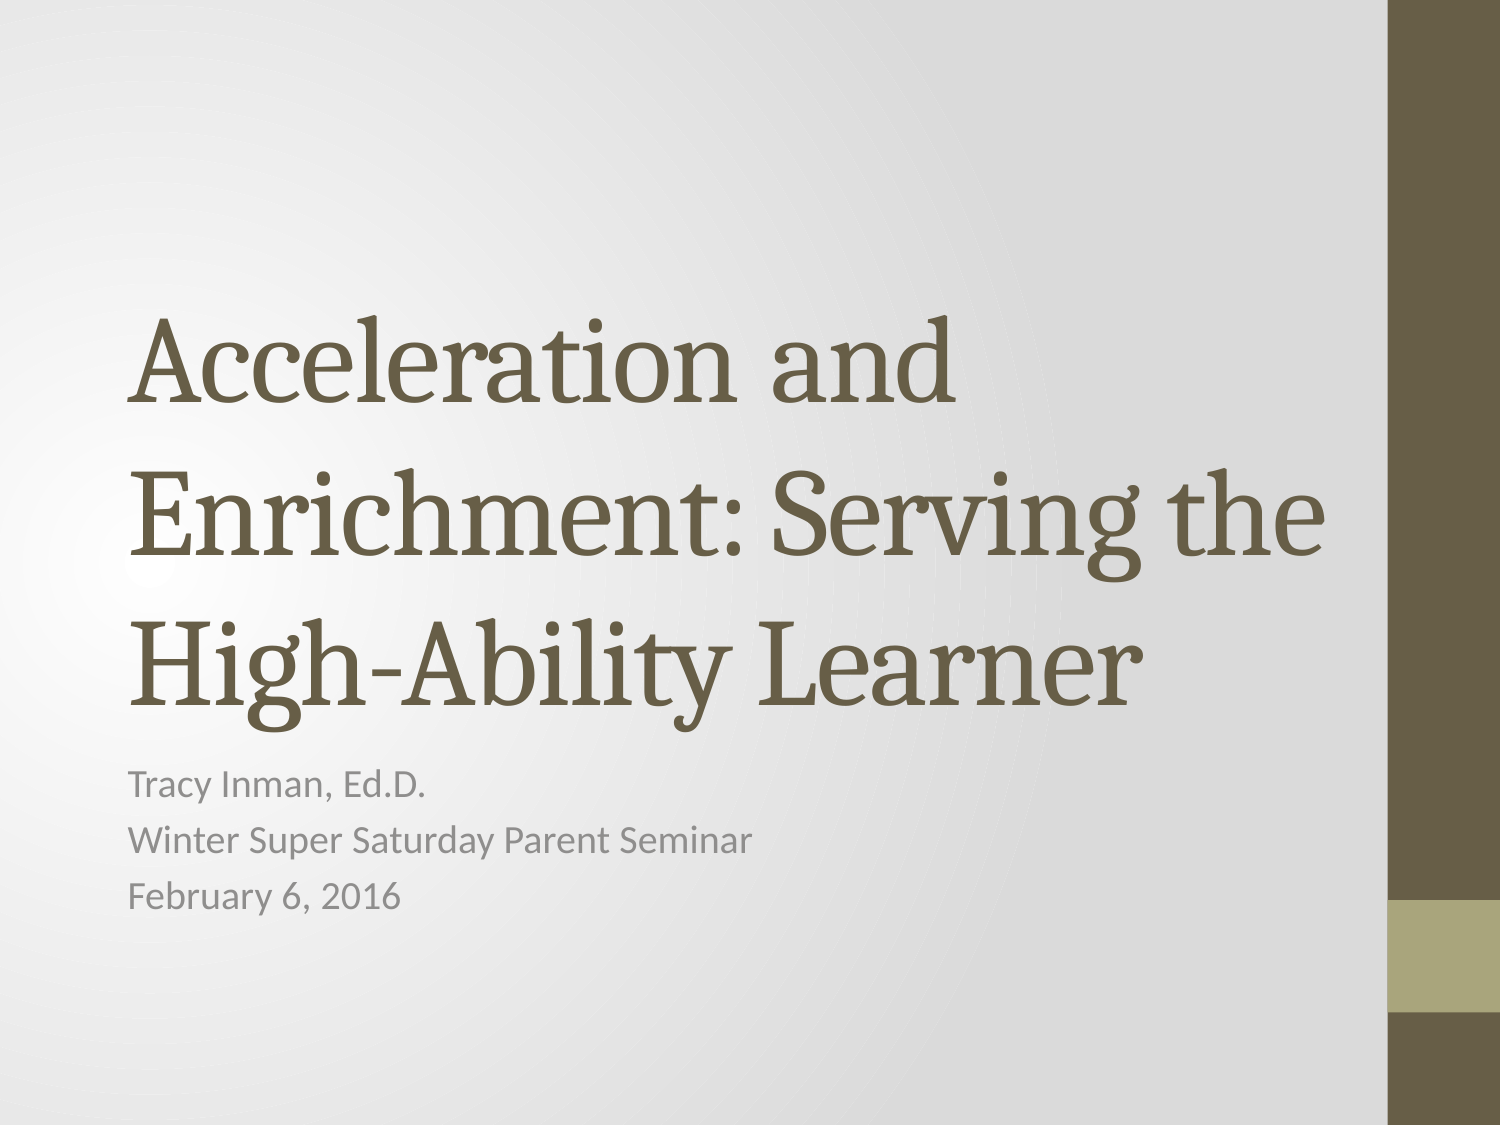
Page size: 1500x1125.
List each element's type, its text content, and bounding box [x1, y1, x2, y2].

subtitle Tracy Inman, Ed.D. Winter Super Saturday Parent Seminar February 6, 2016 [112, 750, 1173, 925]
title Acceleration and Enrichment: Serving the High-Ability Learner [112, 312, 1350, 738]
